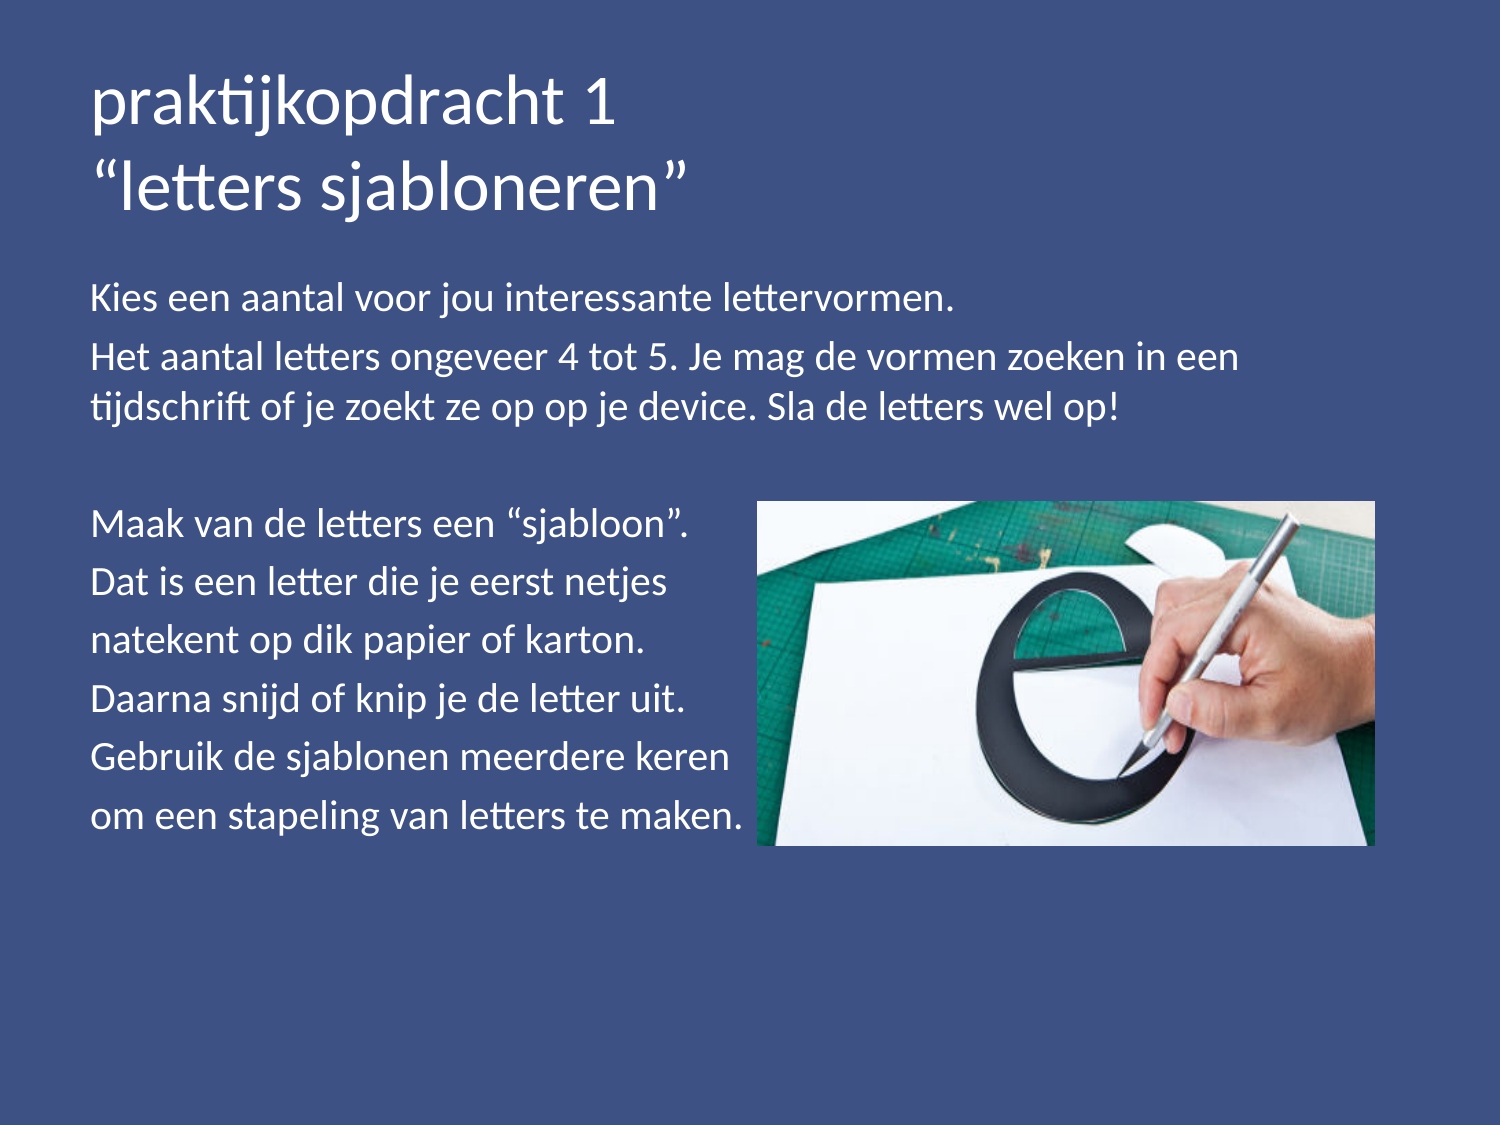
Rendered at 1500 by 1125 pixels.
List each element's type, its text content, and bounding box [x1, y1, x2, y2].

picture [757, 501, 1376, 847]
list Kies een aantal voor jou interessante lettervormen. Het aantal letters ongeveer 4 tot 5. Je mag de vormen zoeken in een tijdschrift of je zoekt ze op op je device. Sla de letters wel op! Maak van de letters een “sjabloon”. Dat is een letter die je eerst netjes natekent op dik papier of karton. Daarna snijd of knip je de letter uit. Gebruik de sjablonen meerdere keren om een stapeling van letters te maken. [75, 262, 1425, 1005]
title praktijkopdracht 1 “letters sjabloneren” [75, 45, 1425, 233]
